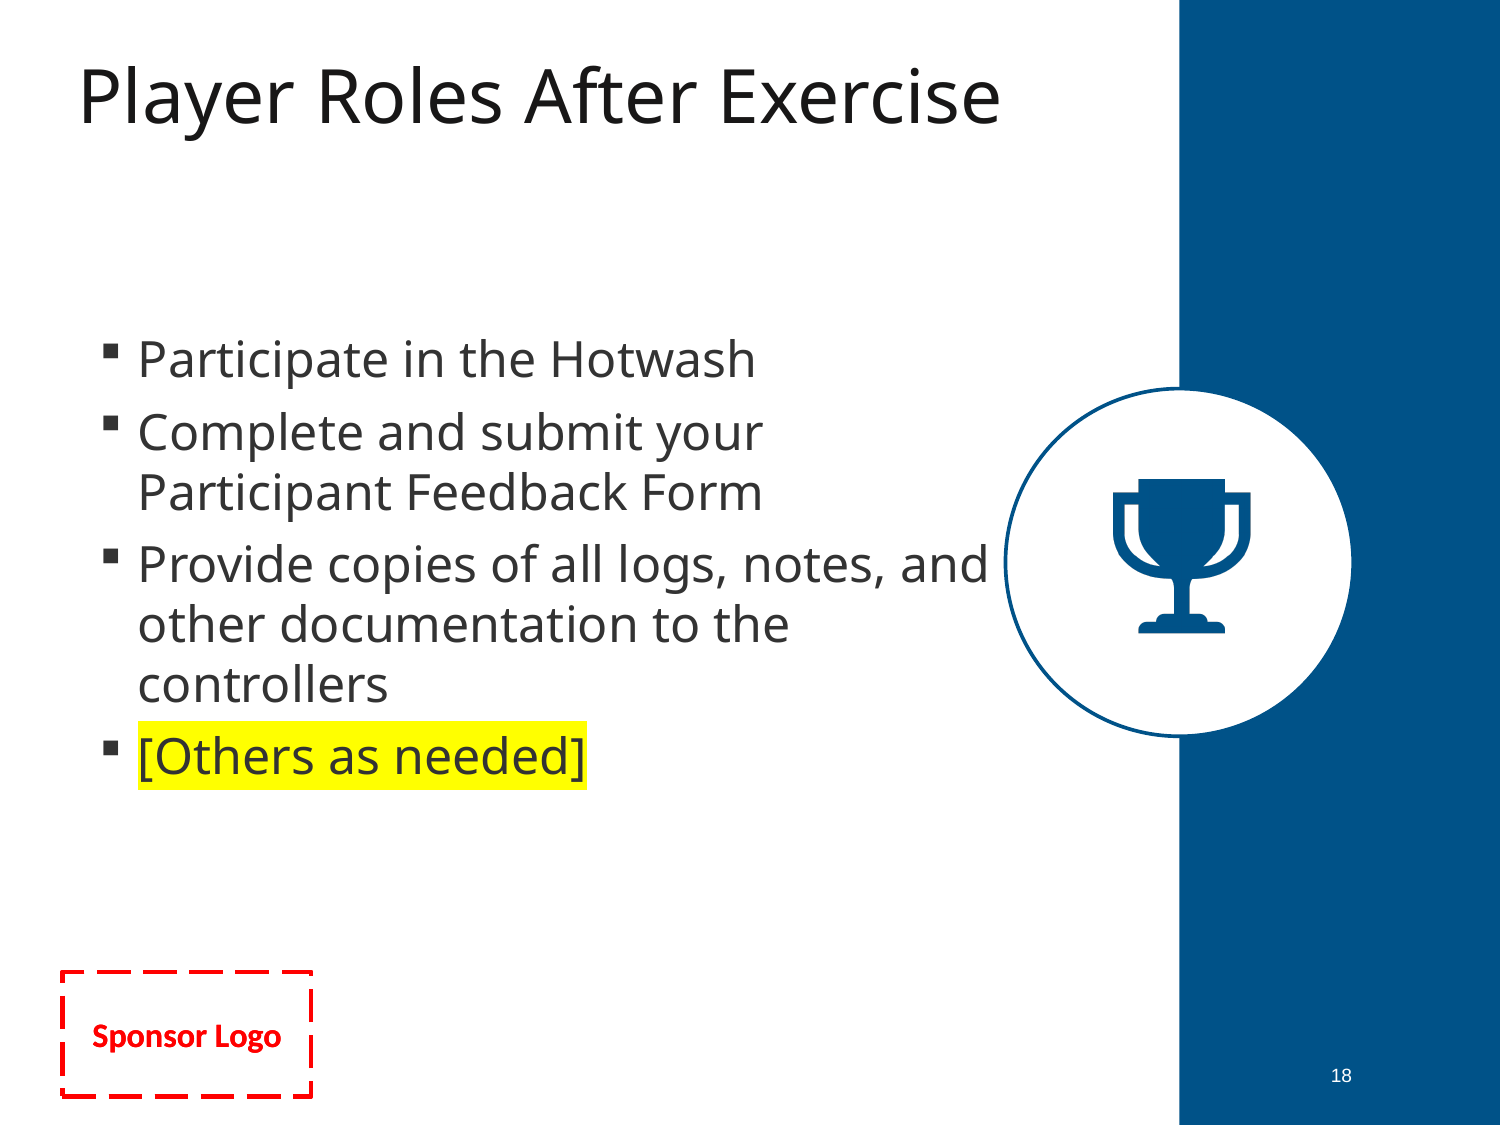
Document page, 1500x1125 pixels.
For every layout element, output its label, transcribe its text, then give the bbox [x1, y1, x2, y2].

list Participate in the Hotwash Complete and submit your Participant Feedback Form Provide copies of all logs, notes, and other documentation to the controllers [Others as needed] [84, 245, 1038, 867]
text_box [1003, 386, 1356, 739]
slide_number 18 [1242, 1052, 1368, 1098]
picture [1087, 462, 1276, 651]
title Player Roles After Exercise [62, 11, 1088, 175]
text_box [1177, 0, 1500, 1125]
